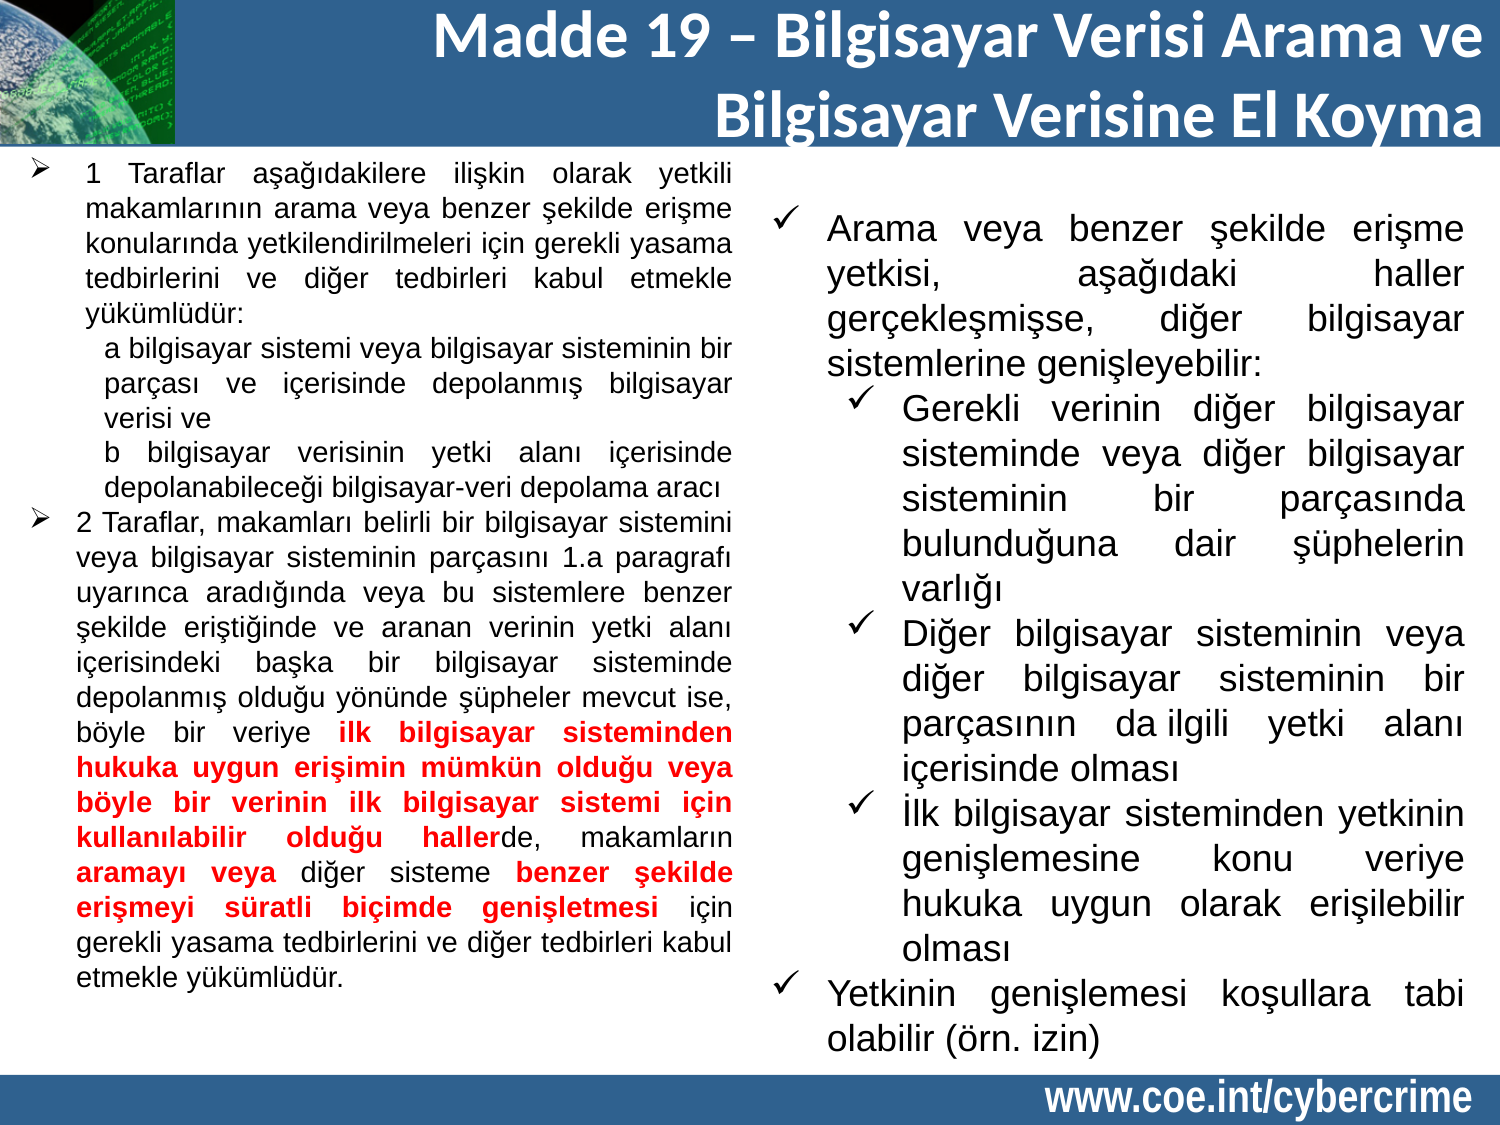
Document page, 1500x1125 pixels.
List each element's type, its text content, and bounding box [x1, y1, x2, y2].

text_box 1 Taraflar aşağıdakilere ilişkin olarak yetkili makamlarının arama veya benzer şekilde erişme konularında yetkilendirilmeleri için gerekli yasama tedbirlerini ve diğer tedbirleri kabul etmekle yükümlüdür: a bilgisayar sistemi veya bilgisayar sisteminin bir parçası ve içerisinde depolanmış bilgisayar verisi ve b bilgisayar verisinin yetki alanı içerisinde depolanabileceği bilgisayar-veri depolama aracı 2 Taraflar, makamları belirli bir bilgisayar sistemini veya bilgisayar sisteminin parçasını 1.a paragrafı uyarınca aradığında veya bu sistemlere benzer şekilde eriştiğinde ve aranan verinin yetki alanı içerisindeki başka bir bilgisayar sisteminde depolanmış olduğu yönünde şüpheler mevcut ise, böyle bir veriye ilk bilgisayar sisteminden hukuka uygun erişimin mümkün olduğu veya böyle bir verinin ilk bilgisayar sistemi için kullanılabilir olduğu hallerde, makamların aramayı veya diğer sisteme benzer şekilde erişmeyi süratli biçimde genişletmesi için gerekli yasama tedbirlerini ve diğer tedbirleri kabul etmekle yükümlüdür. [14, 146, 749, 1036]
text_box [0, 1073, 1030, 1125]
text_box Arama veya benzer şekilde erişme yetkisi, aşağıdaki haller gerçekleşmişse, diğer bilgisayar sistemlerine genişleyebilir: Gerekli verinin diğer bilgisayar sisteminde veya diğer bilgisayar sisteminin bir parçasında bulunduğuna dair şüphelerin varlığı Diğer bilgisayar sisteminin veya diğer bilgisayar sisteminin bir parçasının da ilgili yetki alanı içerisinde olması İlk bilgisayar sisteminden yetkinin genişlemesine konu veriye hukuka uygun olarak erişilebilir olması Yetkinin genişlemesi koşullara tabi olabilir (örn. izin) [755, 196, 1480, 1112]
picture [0, 0, 175, 144]
text_box www.coe.int/cybercrime [1030, 1059, 1500, 1125]
text_box Madde 19 – Bilgisayar Verisi Arama ve Bilgisayar Verisine El Koyma [179, 0, 1500, 149]
